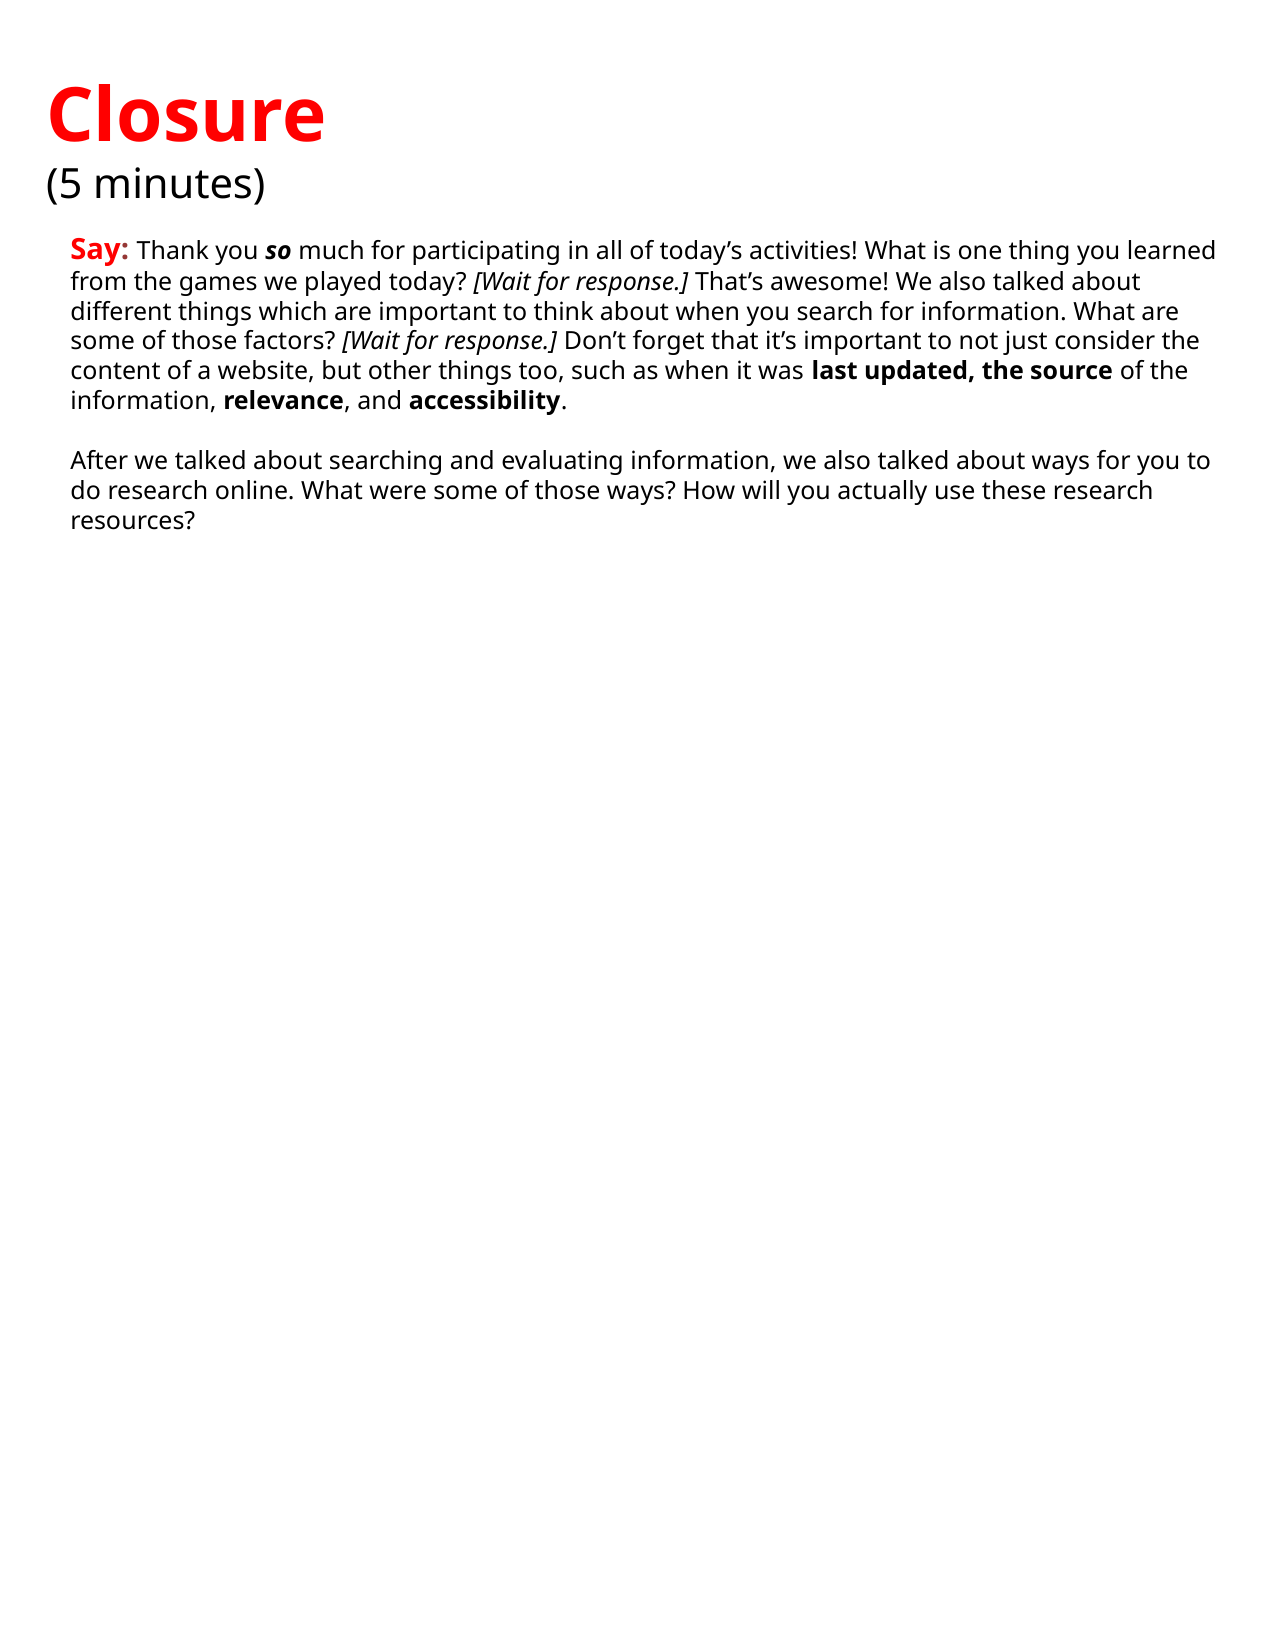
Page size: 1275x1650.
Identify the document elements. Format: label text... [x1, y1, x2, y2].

text_box Say: Thank you so much for participating in all of today’s activities! What is one thing you learned from the games we played today? [Wait for response.] That’s awesome! We also talked about different things which are important to think about when you search for information. What are some of those factors? [Wait for response.] Don’t forget that it’s important to not just consider the content of a website, but other things too, such as when it was last updated, the source of the information, relevance, and accessibility. After we talked about searching and evaluating information, we also talked about ways for you to do research online. What were some of those ways? How will you actually use these research resources? [55, 222, 1248, 542]
text_box Closure (5 minutes) [31, 59, 342, 215]
